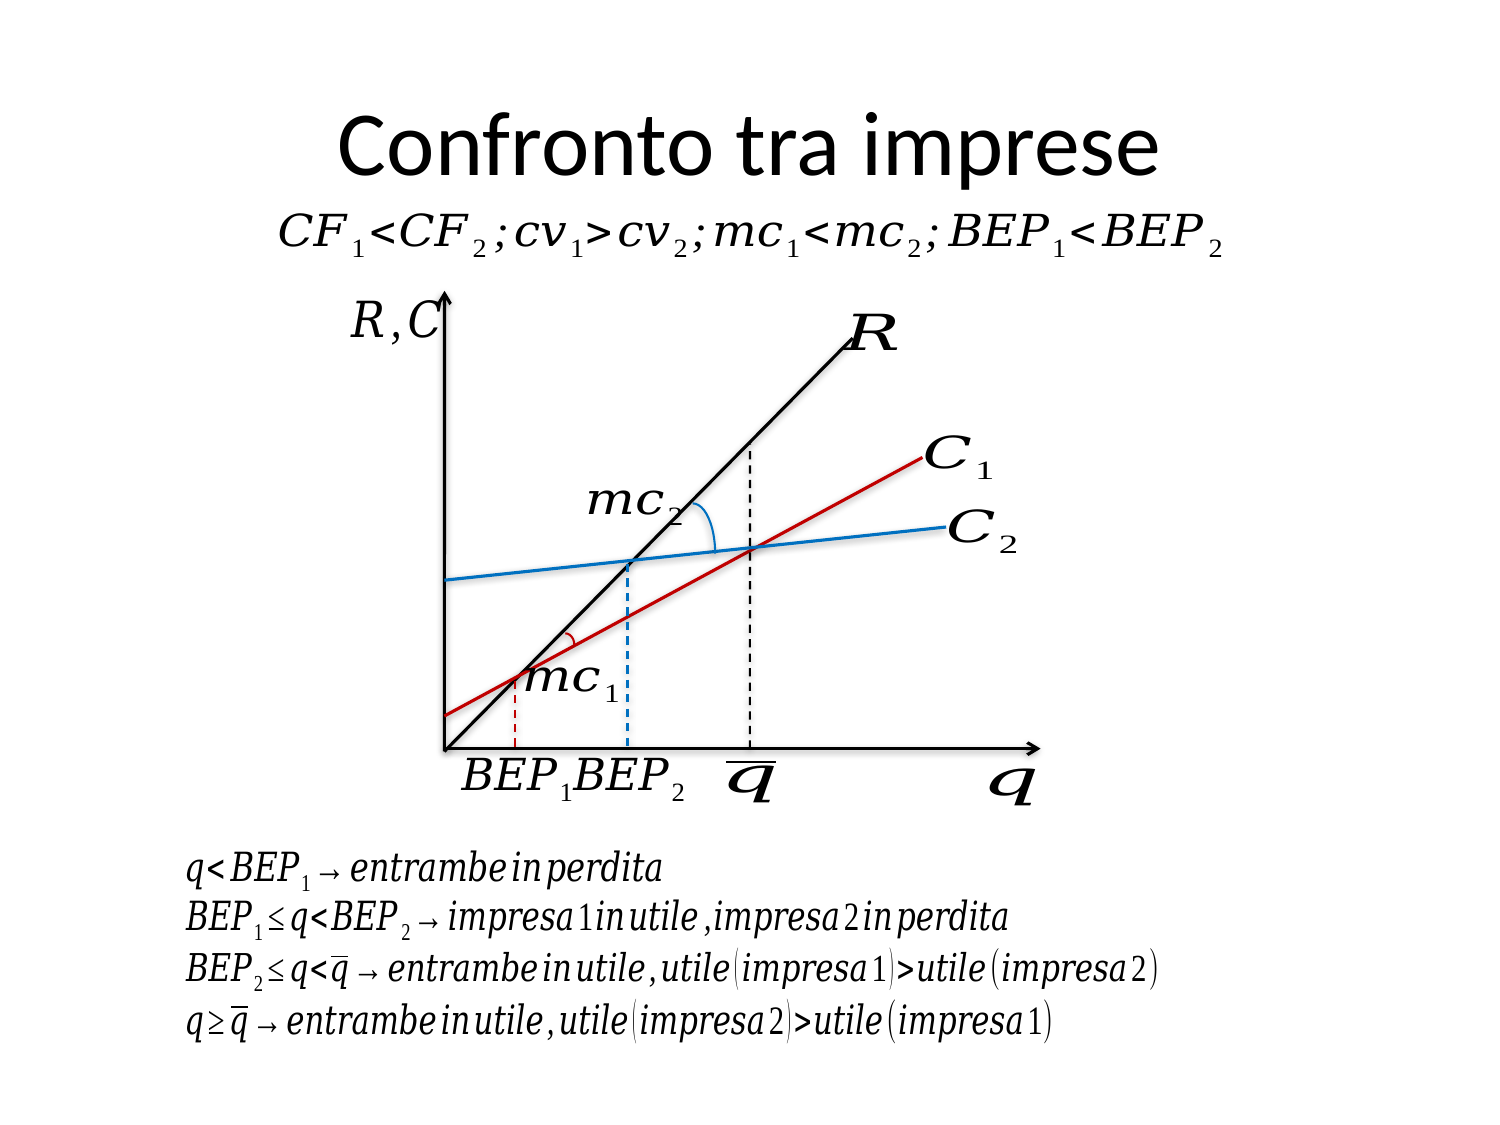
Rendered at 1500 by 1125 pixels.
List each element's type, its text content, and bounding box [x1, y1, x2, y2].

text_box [183, 207, 1223, 1047]
title Confronto tra imprese [75, 45, 1425, 233]
